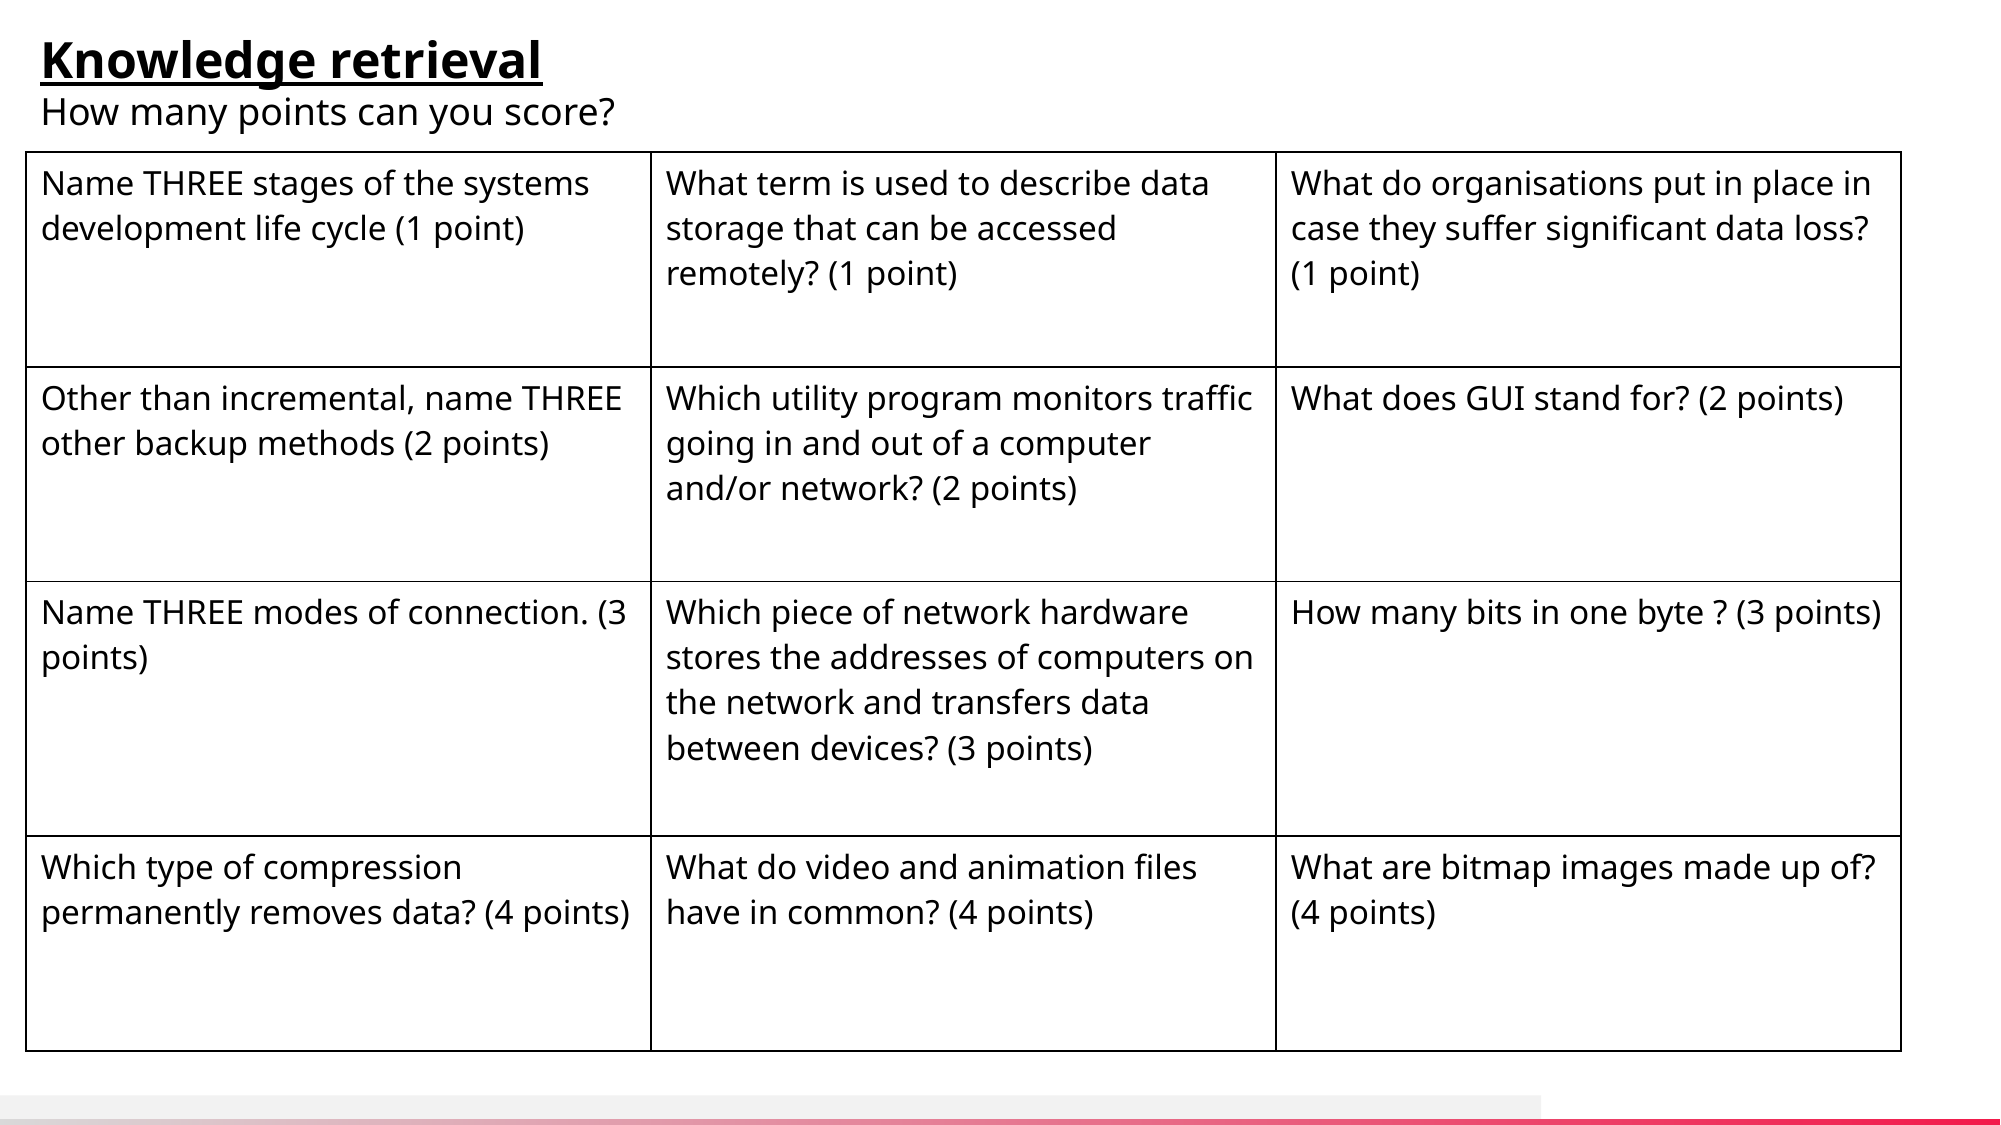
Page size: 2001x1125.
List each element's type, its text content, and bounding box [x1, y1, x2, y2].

table_cell What are bitmap images made up of? (4 points) [1277, 837, 1900, 1050]
table_header What do organisations put in place in case they suffer significant data loss? (1 point) [1277, 153, 1900, 366]
table_header Name THREE stages of the systems development life cycle (1 point) [27, 153, 650, 366]
table_cell Which piece of network hardware stores the addresses of computers on the network and transfers data between devices? (3 points) [652, 582, 1275, 835]
table_cell Which type of compression permanently removes data? (4 points) [27, 837, 650, 1050]
table_cell What does GUI stand for? (2 points) [1277, 368, 1900, 581]
table_cell Name THREE modes of connection. (3 points) [27, 582, 650, 835]
table_cell Which utility program monitors traffic going in and out of a computer and/or network? (2 points) [652, 368, 1275, 581]
table_header What term is used to describe data storage that can be accessed remotely? (1 point) [652, 153, 1275, 366]
table_cell Other than incremental, name THREE other backup methods (2 points) [27, 368, 650, 581]
text_box Knowledge retrieval How many points can you score? [25, 21, 1095, 141]
table_cell How many bits in one byte ? (3 points) [1277, 582, 1900, 835]
table_cell What do video and animation files have in common? (4 points) [652, 837, 1275, 1050]
